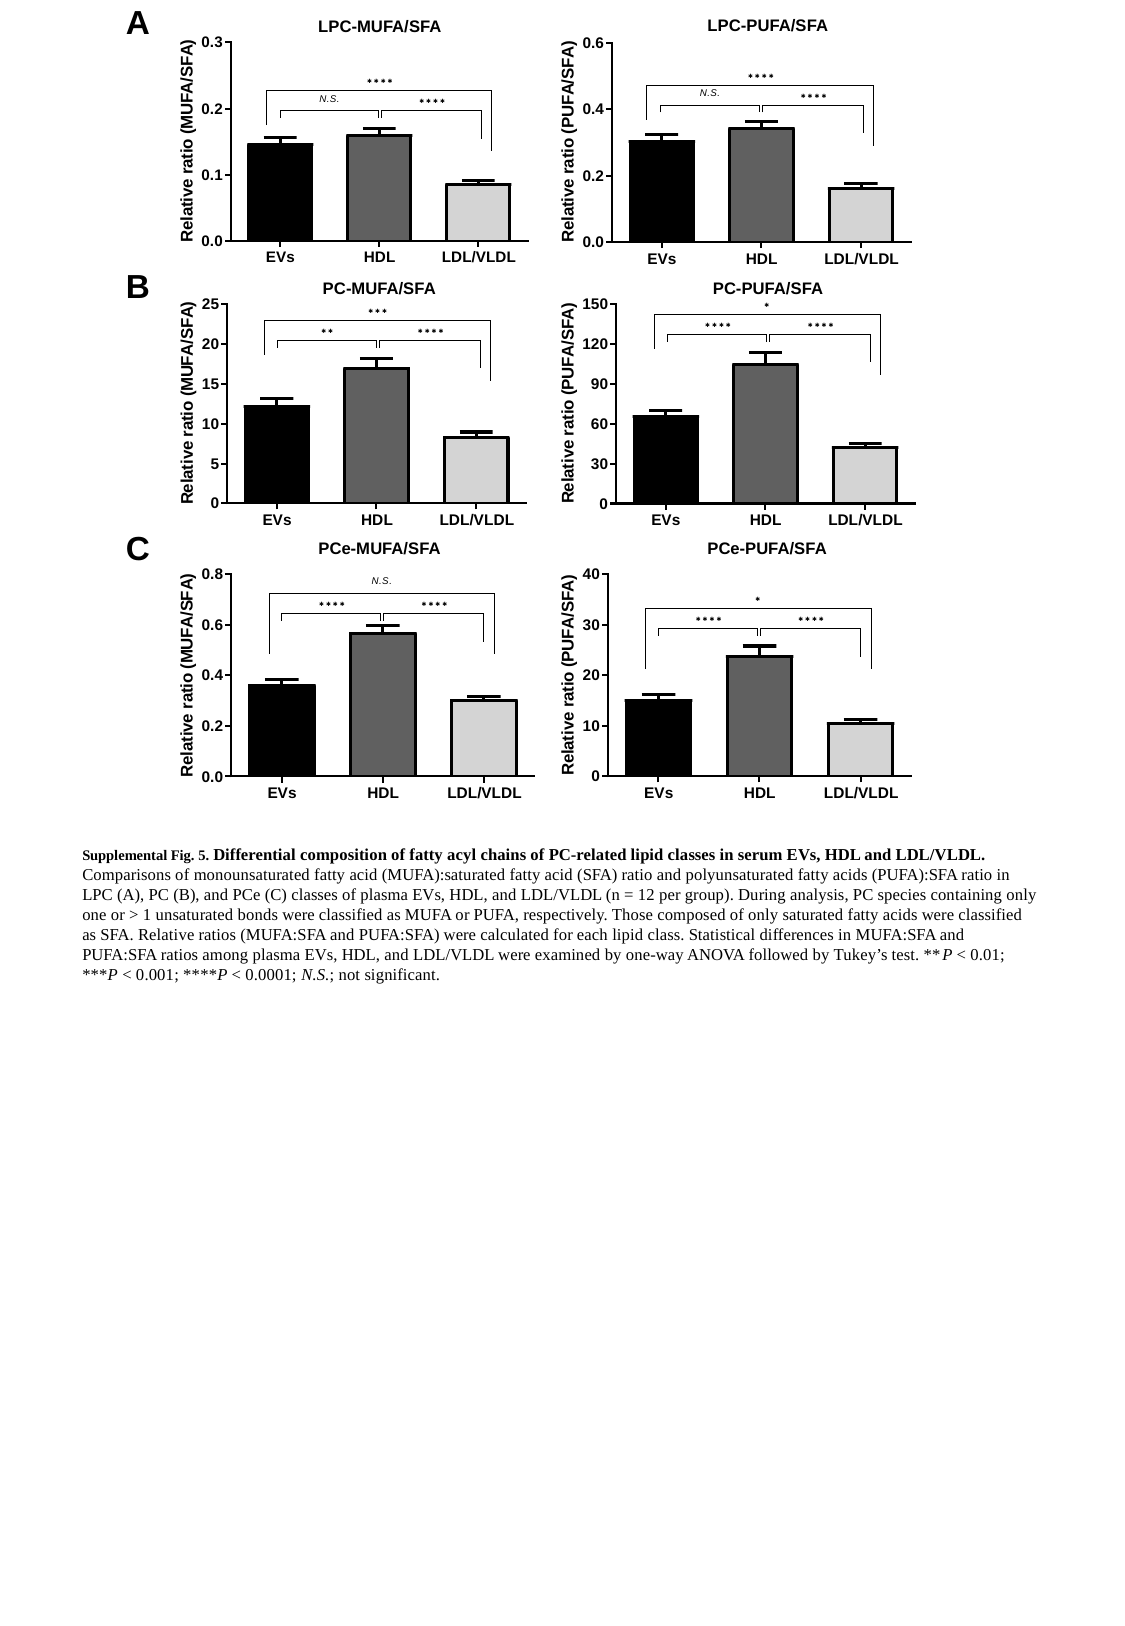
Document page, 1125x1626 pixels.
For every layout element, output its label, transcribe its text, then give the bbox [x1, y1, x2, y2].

text_box A [111, 0, 145, 49]
text_box Supplemental Fig. 5. Differential composition of fatty acyl chains of PC-related lipid classes in serum EVs, HDL and LDL/VLDL. Comparisons of monounsaturated fatty acid (MUFA):saturated fatty acid (SFA) ratio and polyunsaturated fatty acids (PUFA):SFA ratio in LPC (A), PC (B), and PCe (C) classes of plasma EVs, HDL, and LDL/VLDL (n = 12 per group). During analysis, PC species containing only one or > 1 unsaturated bonds were classified as MUFA or PUFA, respectively. Those composed of only saturated fatty acids were classified as SFA. Relative ratios (MUFA:SFA and PUFA:SFA) were calculated for each lipid class. Statistical differences in MUFA:SFA and PUFA:SFA ratios among plasma EVs, HDL, and LDL/VLDL were examined by one-way ANOVA followed by Tukey’s test. **P < 0.01; ***P < 0.001; ****P < 0.0001; N.S.; not significant. [67, 836, 1057, 992]
text_box B [111, 257, 145, 313]
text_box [145, 0, 979, 837]
text_box C [111, 519, 145, 575]
